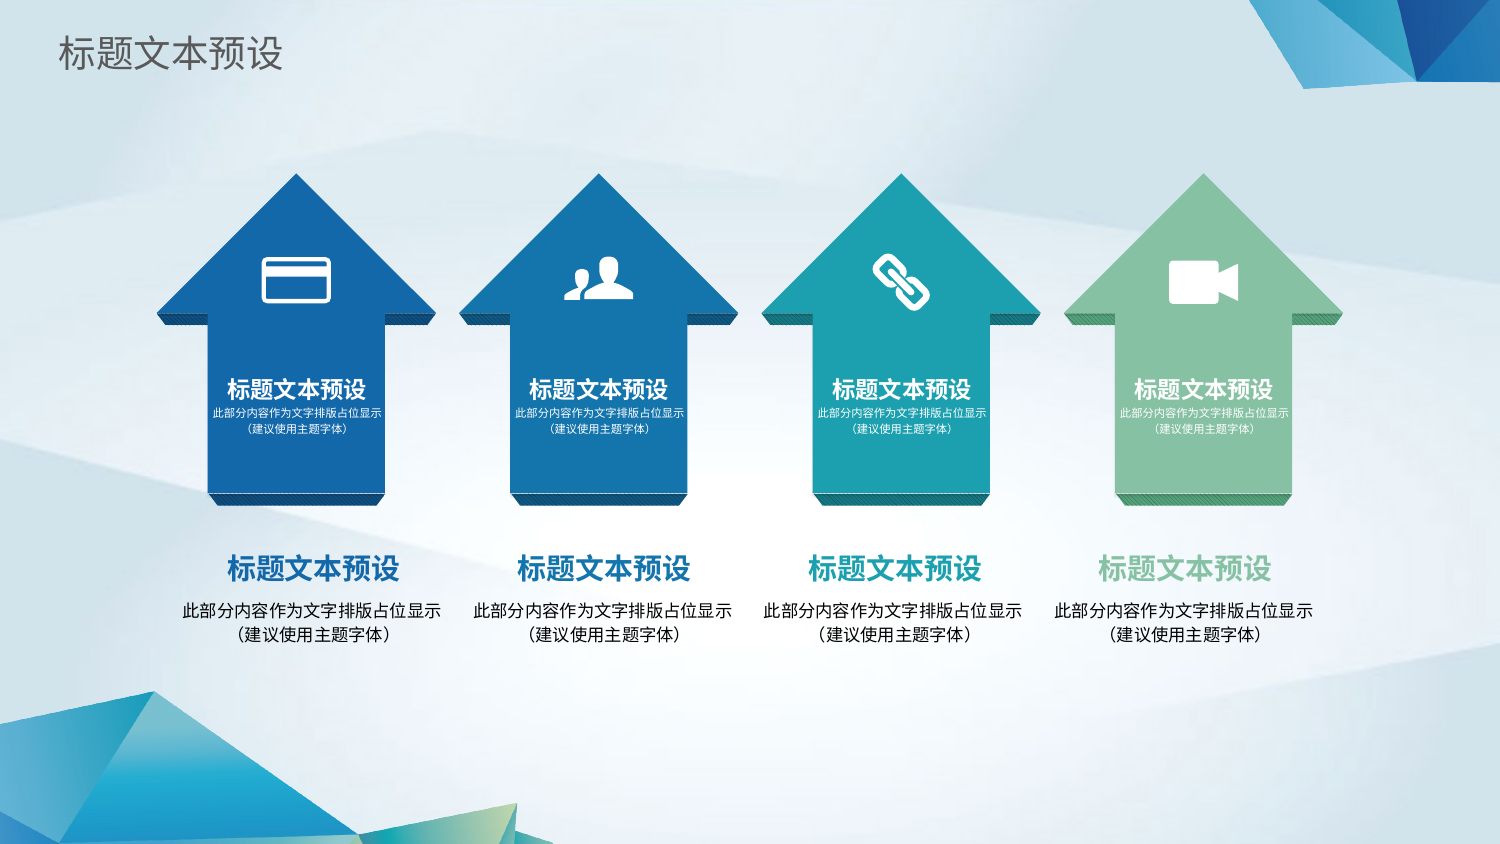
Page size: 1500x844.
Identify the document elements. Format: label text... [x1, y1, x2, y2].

text_box 标题文本预设 [41, 20, 302, 86]
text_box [177, 550, 1323, 657]
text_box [156, 173, 1344, 506]
picture [0, 0, 1500, 844]
